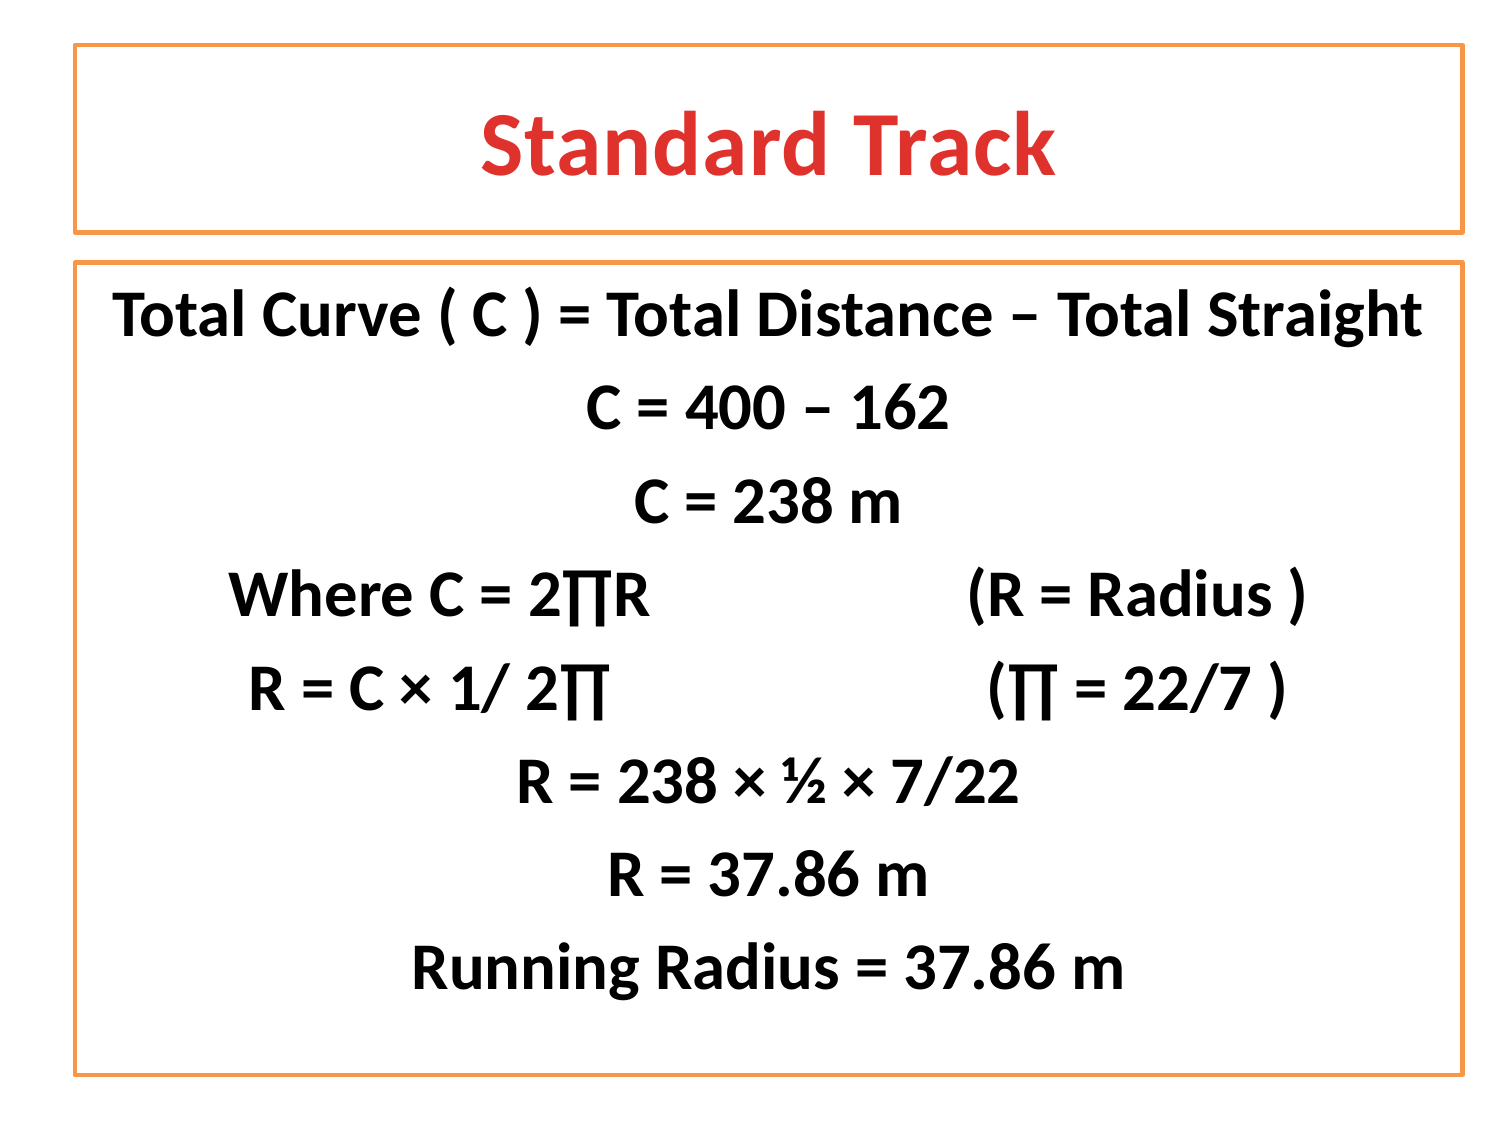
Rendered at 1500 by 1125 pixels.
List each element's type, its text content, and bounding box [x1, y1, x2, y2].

title Standard Track [73, 43, 1465, 235]
list Total Curve ( C ) = Total Distance – Total Straight C = 400 – 162 C = 238 m Where C = 2∏R (R = Radius ) R = C × 1/ 2∏ (∏ = 22/7 ) R = 238 × ½ × 7/22 R = 37.86 m Running Radius = 37.86 m [73, 260, 1465, 1077]
